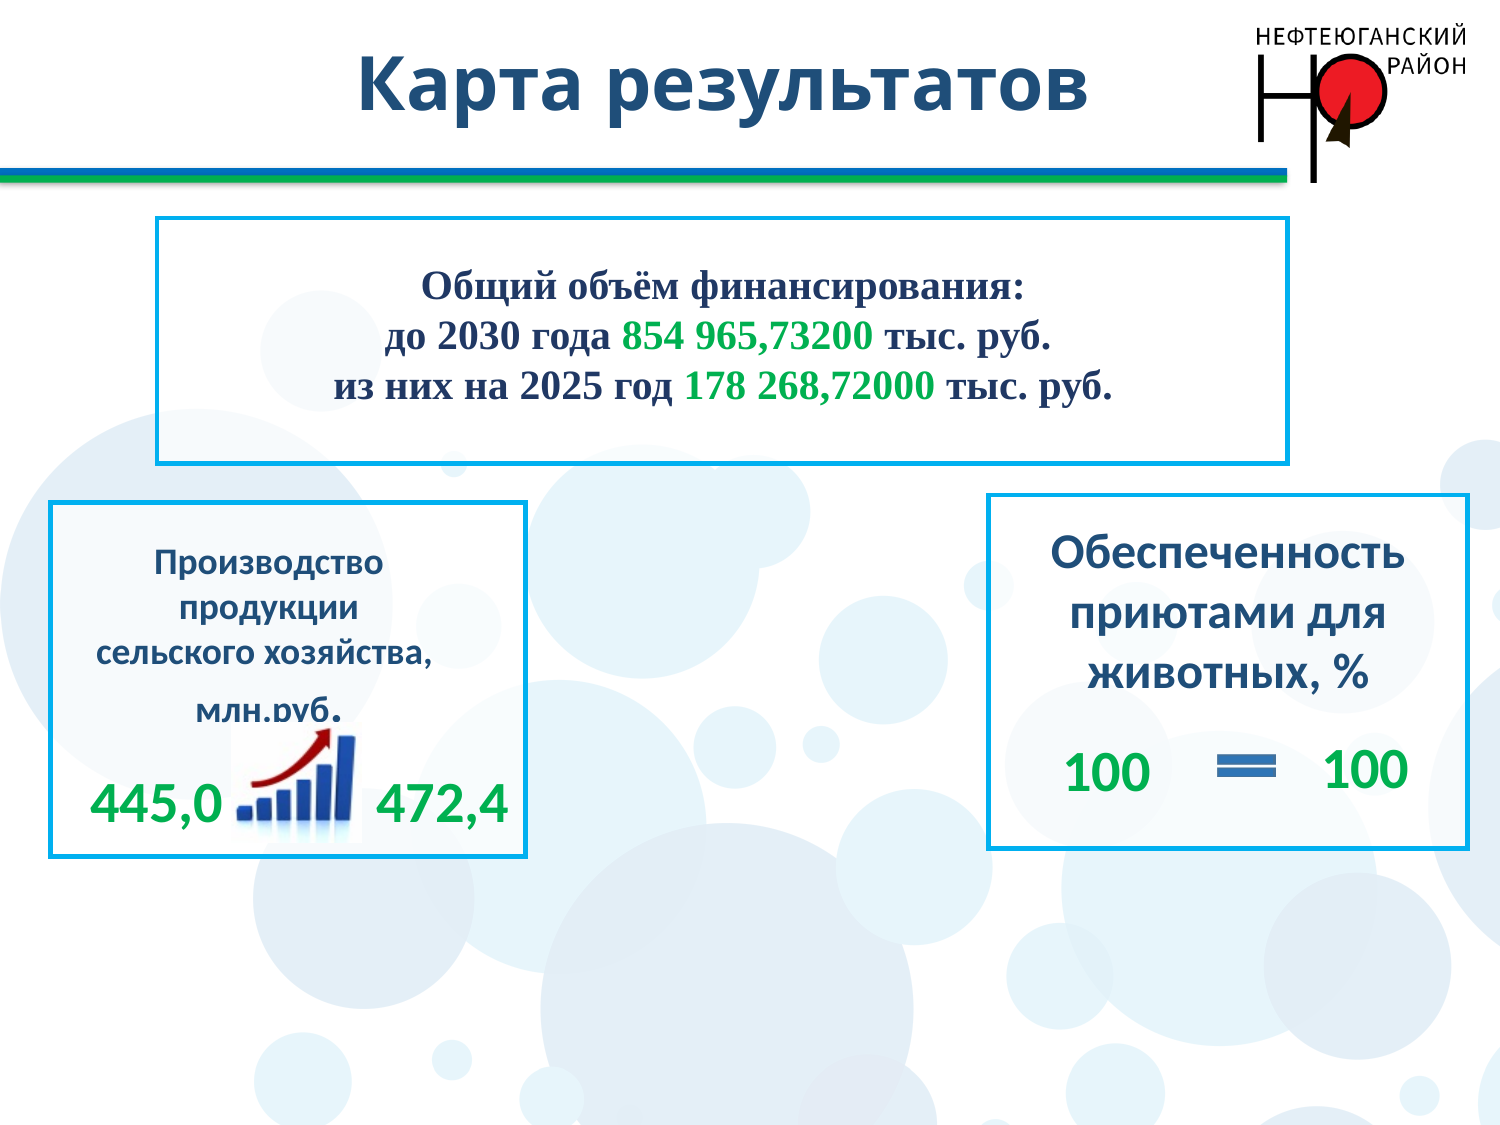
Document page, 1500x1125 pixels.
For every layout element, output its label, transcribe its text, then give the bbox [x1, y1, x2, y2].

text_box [988, 494, 1468, 849]
text_box Производство продукции сельского хозяйства, млн.руб. [81, 529, 457, 756]
picture [1217, 753, 1276, 777]
picture [1257, 23, 1465, 183]
picture [230, 722, 362, 843]
text_box Карта результатов [50, 32, 1252, 134]
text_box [0, 168, 1252, 183]
text_box 472,4 [365, 756, 549, 842]
text_box [50, 502, 527, 858]
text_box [157, 217, 1288, 464]
text_box 445,0 [75, 756, 225, 841]
